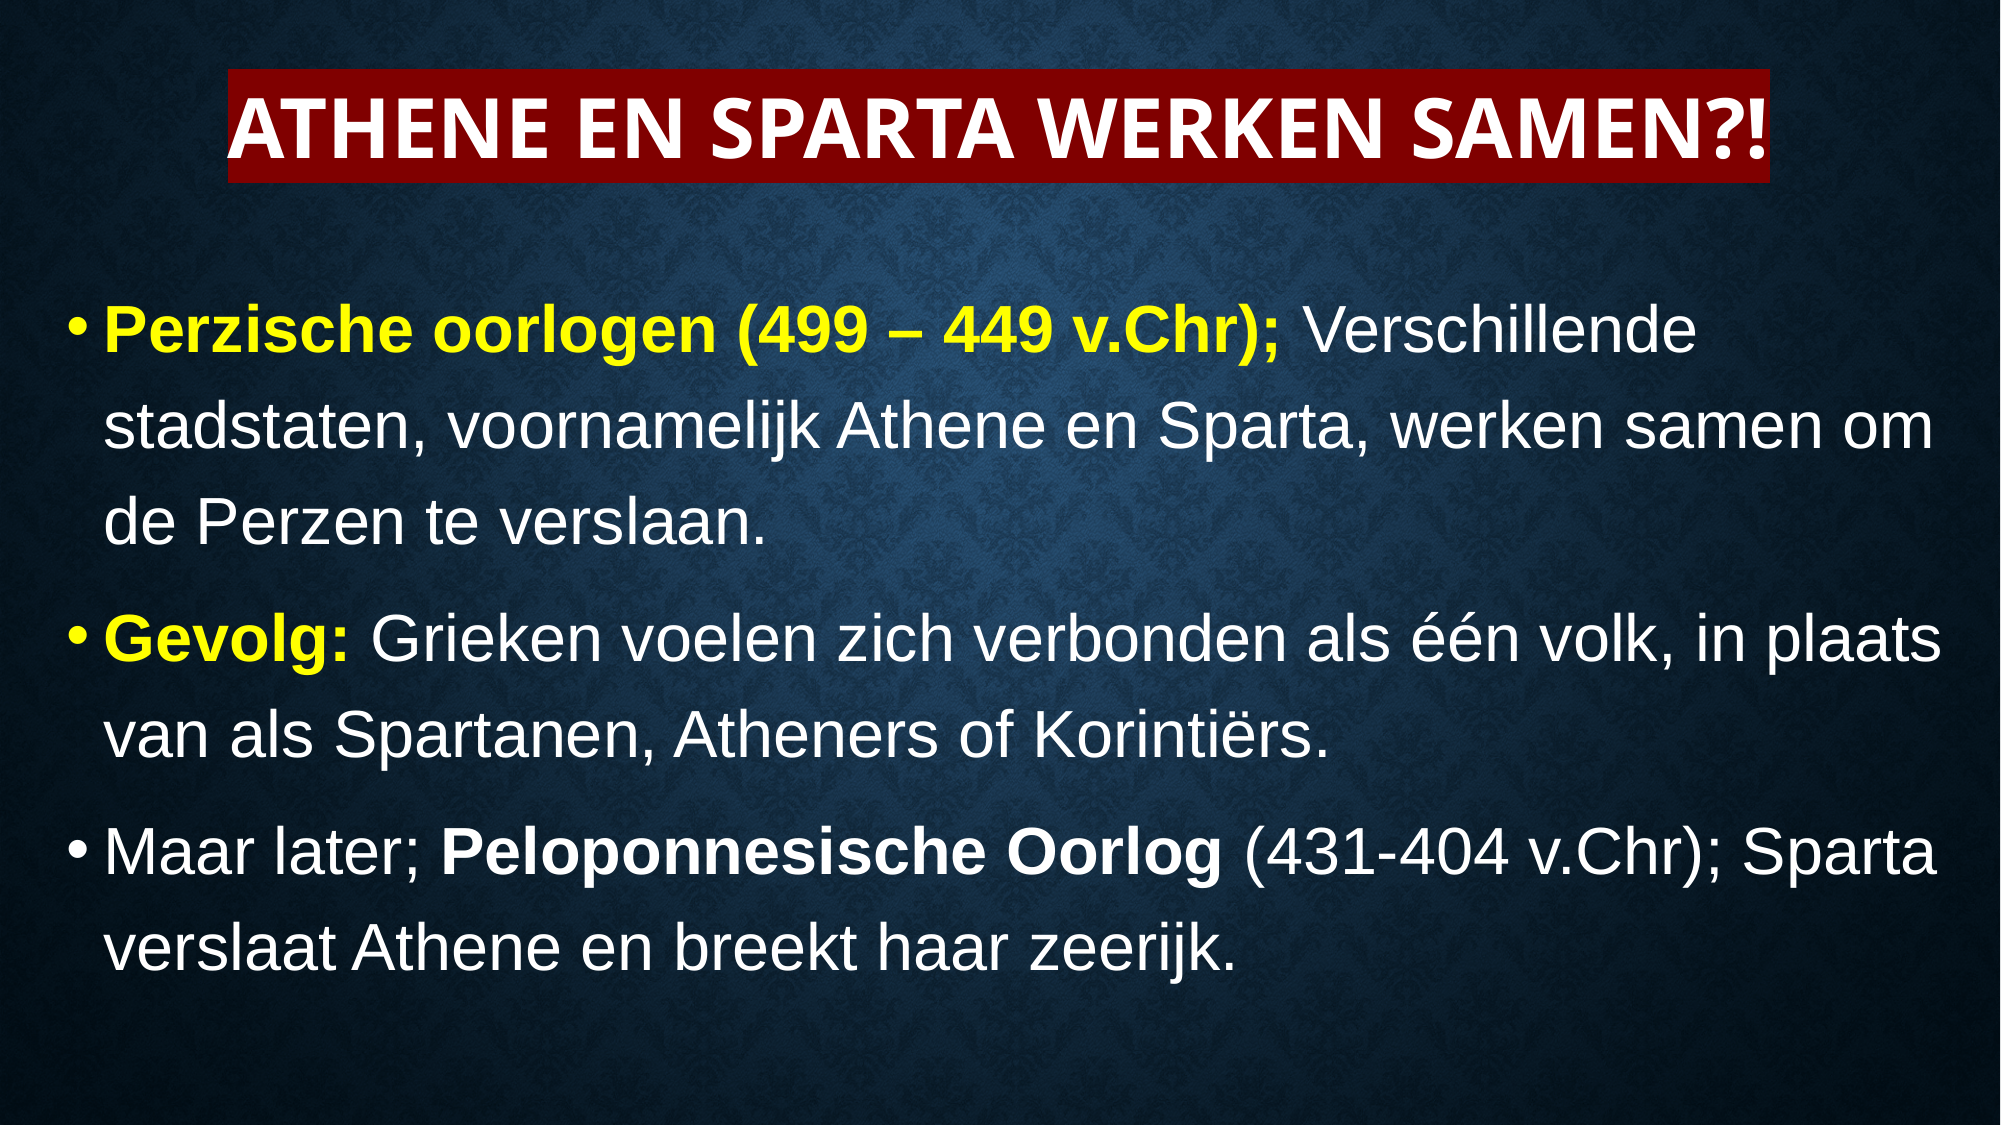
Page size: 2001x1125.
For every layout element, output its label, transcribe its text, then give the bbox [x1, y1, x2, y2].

title Athene en Sparta werken samen?! [149, 22, 1849, 241]
list Perzische oorlogen (499 – 449 v.Chr); Verschillende stadstaten, voornamelijk Athene en Sparta, werken samen om de Perzen te verslaan. Gevolg: Grieken voelen zich verbonden als één volk, in plaats van als Spartanen, Atheners of Korintiërs. Maar later; Peloponnesische Oorlog (431-404 v.Chr); Sparta verslaat Athene en breekt haar zeerijk. [50, 262, 1964, 1103]
